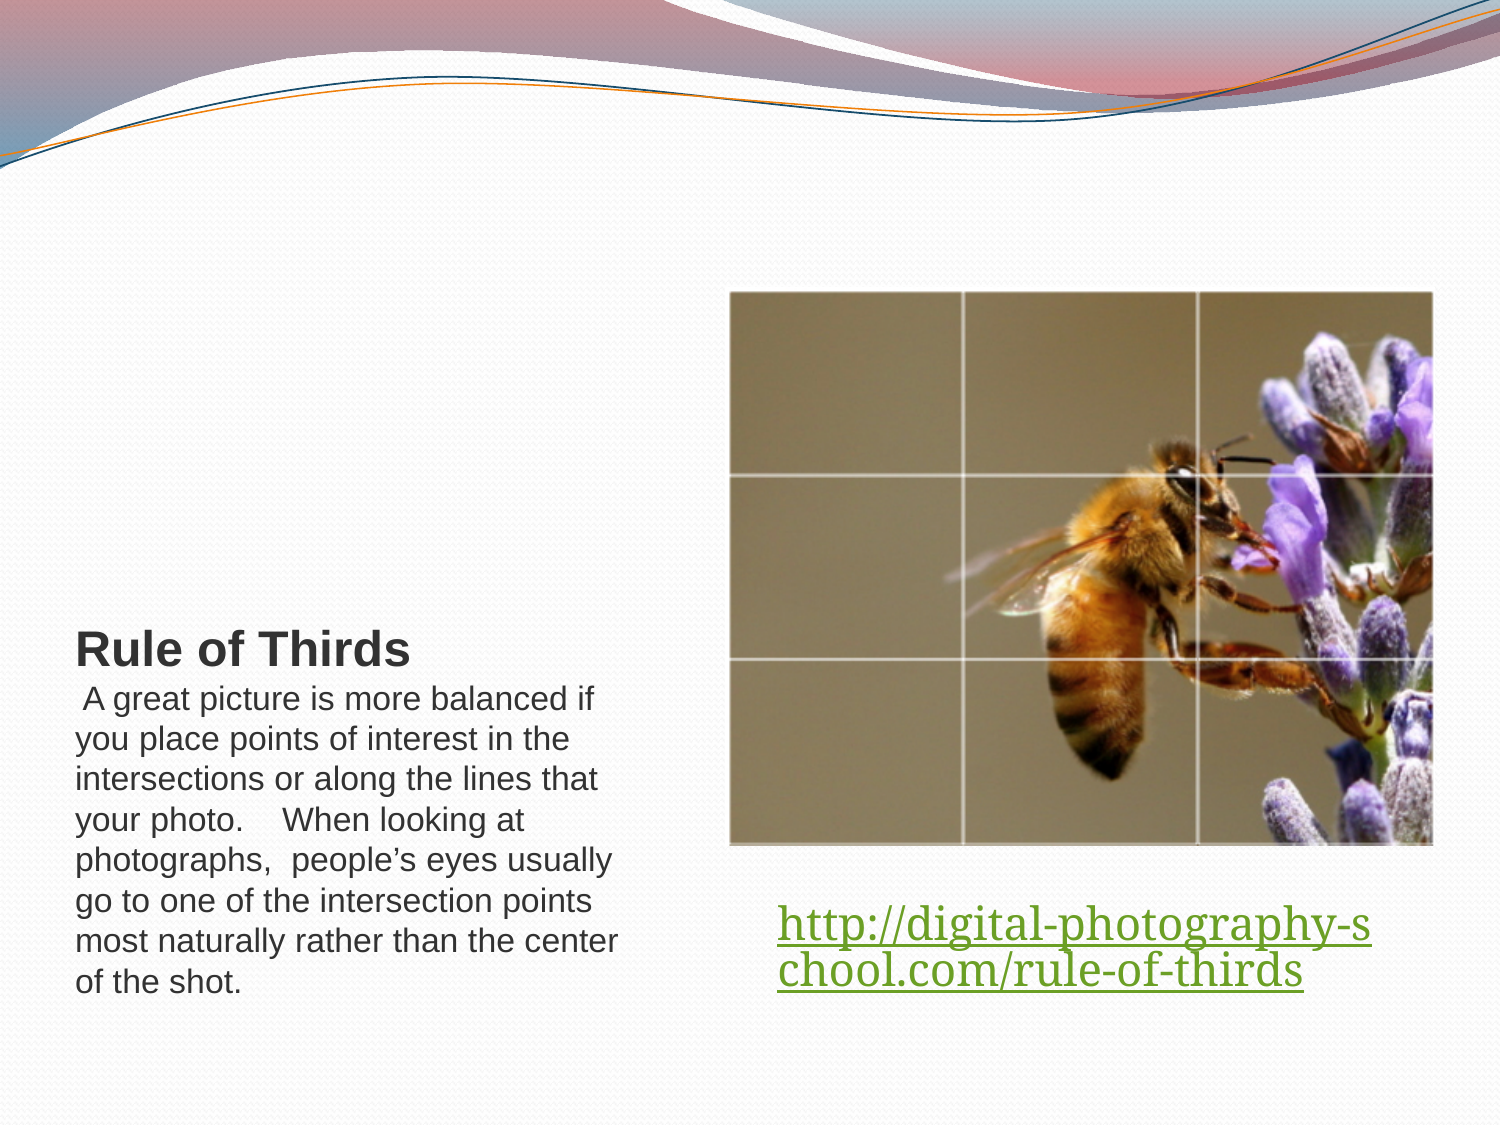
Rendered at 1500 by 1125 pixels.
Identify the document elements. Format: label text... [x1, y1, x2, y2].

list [724, 287, 1435, 846]
title Rule of Thirds A great picture is more balanced if you place points of interest in the intersections or along the lines that your photo. When looking at photographs, people’s eyes usually go to one of the intersection points most naturally rather than the center of the shot. [75, 262, 650, 1000]
text_box http://digital-photography-school.com/rule-of-thirds [762, 887, 1390, 965]
